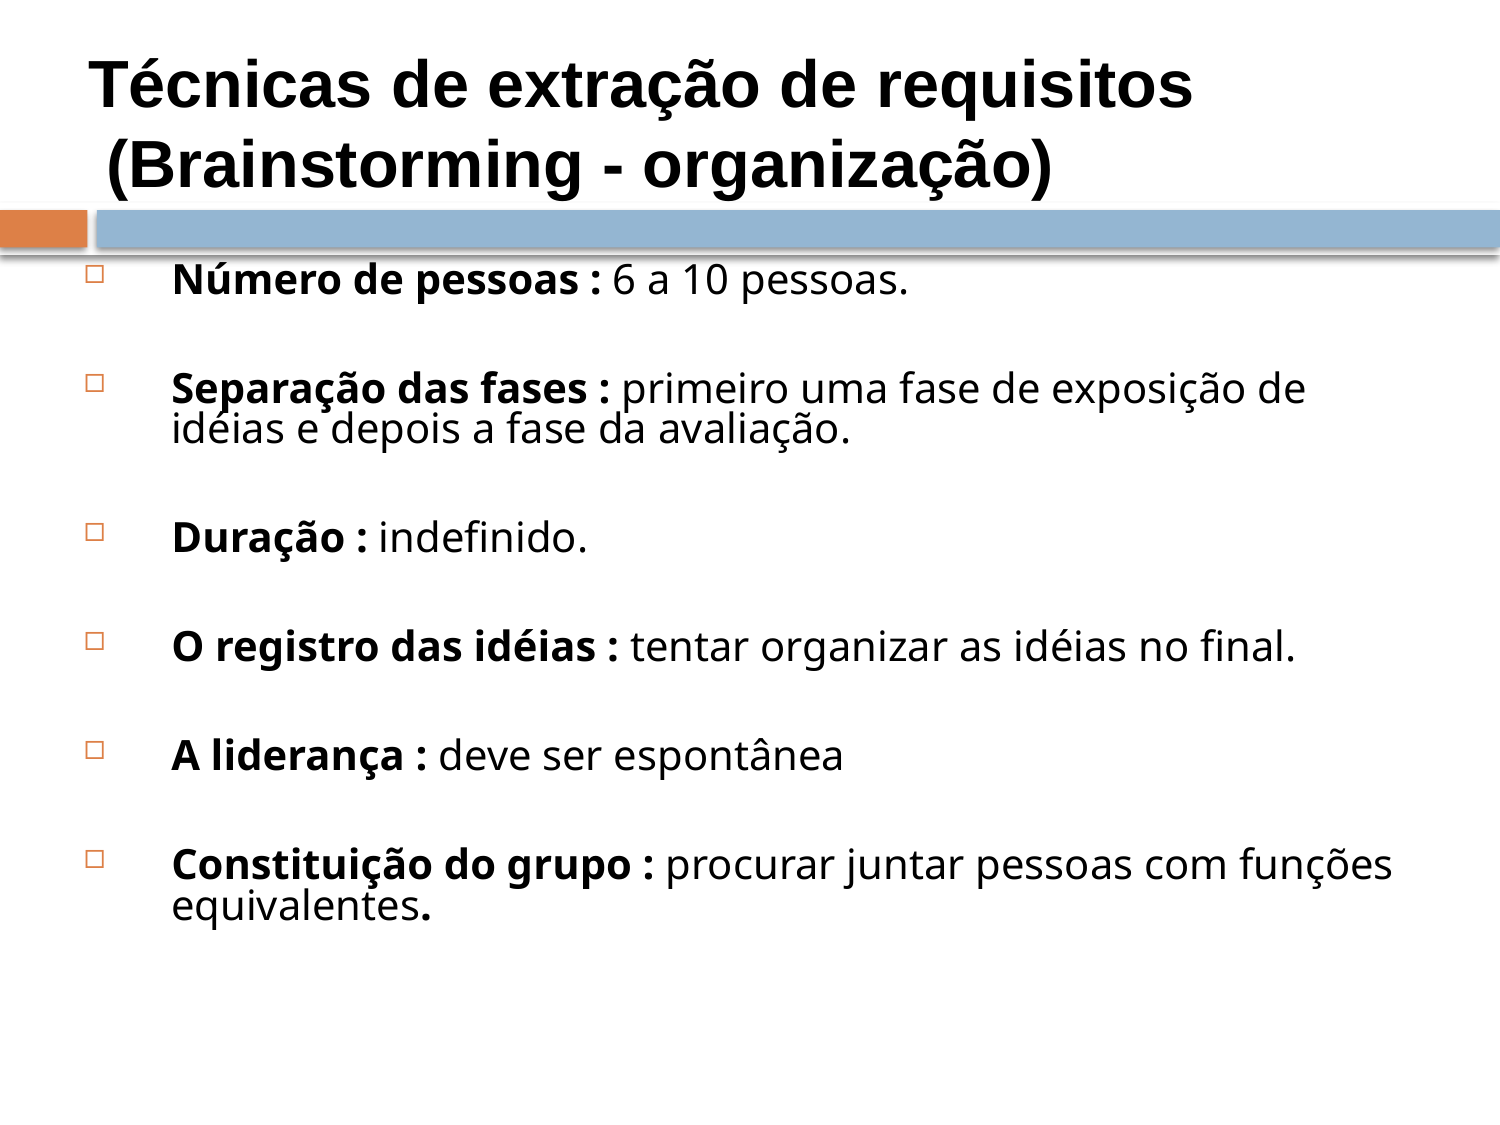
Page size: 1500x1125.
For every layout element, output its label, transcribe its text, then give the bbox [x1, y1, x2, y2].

text_box Técnicas de extração de requisitos (Brainstorming - organização) [73, 81, 1349, 208]
list Número de pessoas : 6 a 10 pessoas. Separação das fases : primeiro uma fase de exposição de idéias e depois a fase da avaliação. Duração : indefinido. O registro das idéias : tentar organizar as idéias no final. A liderança : deve ser espontânea Constituição do grupo : procurar juntar pessoas com funções equivalentes. [69, 255, 1438, 1035]
